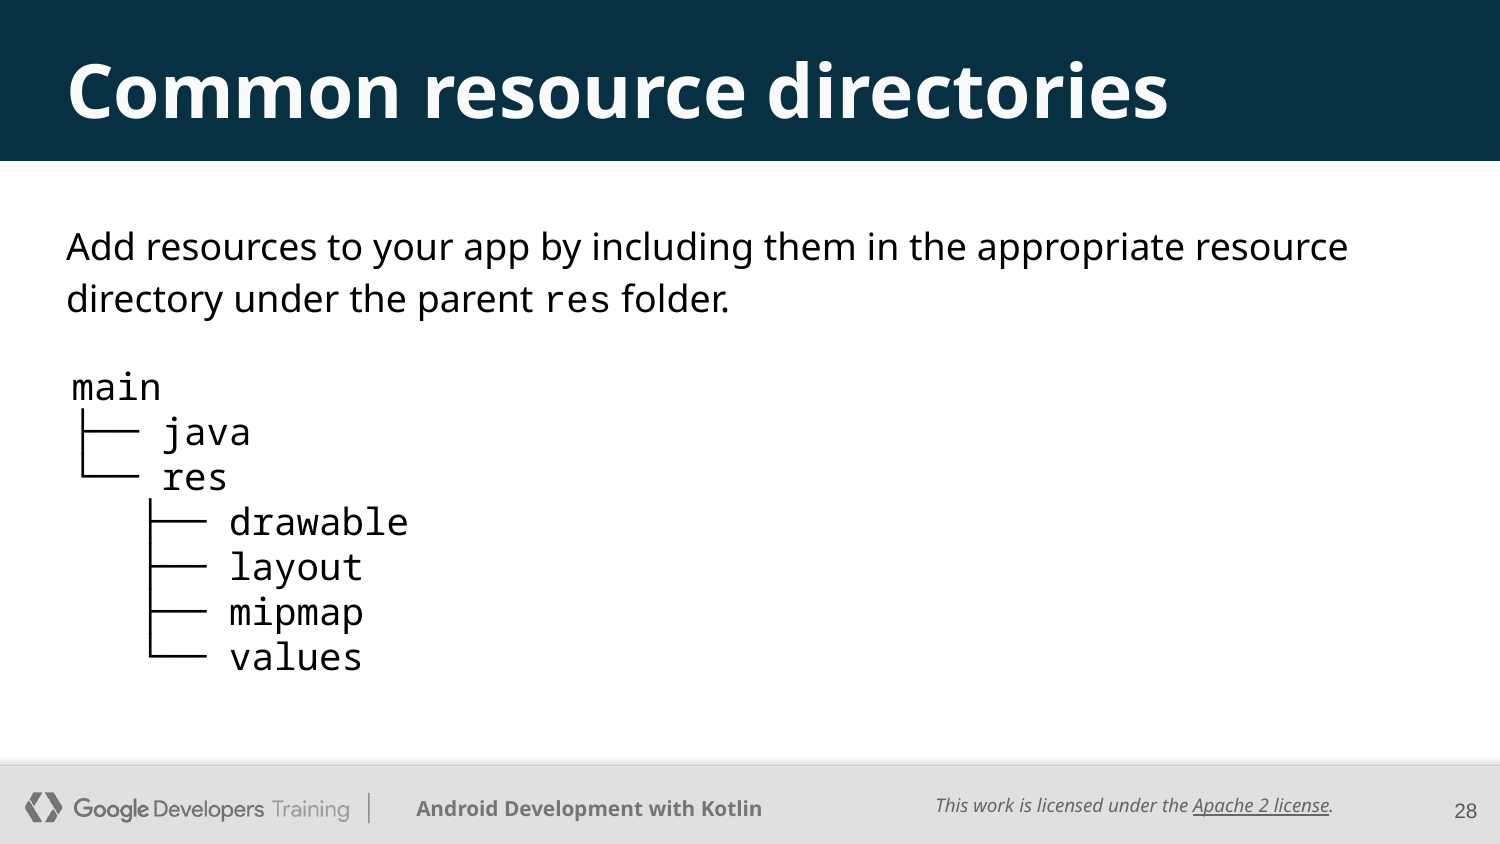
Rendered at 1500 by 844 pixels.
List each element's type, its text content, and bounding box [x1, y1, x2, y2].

slide_number ‹#› [1402, 777, 1493, 842]
list Add resources to your app by including them in the appropriate resource directory under the parent res folder. [51, 201, 1449, 309]
title Common resource directories [51, 28, 1449, 122]
picture [0, 161, 1500, 844]
text_box main ├── java └── res ├── drawable ├── layout ├── mipmap └── values [56, 348, 1449, 697]
